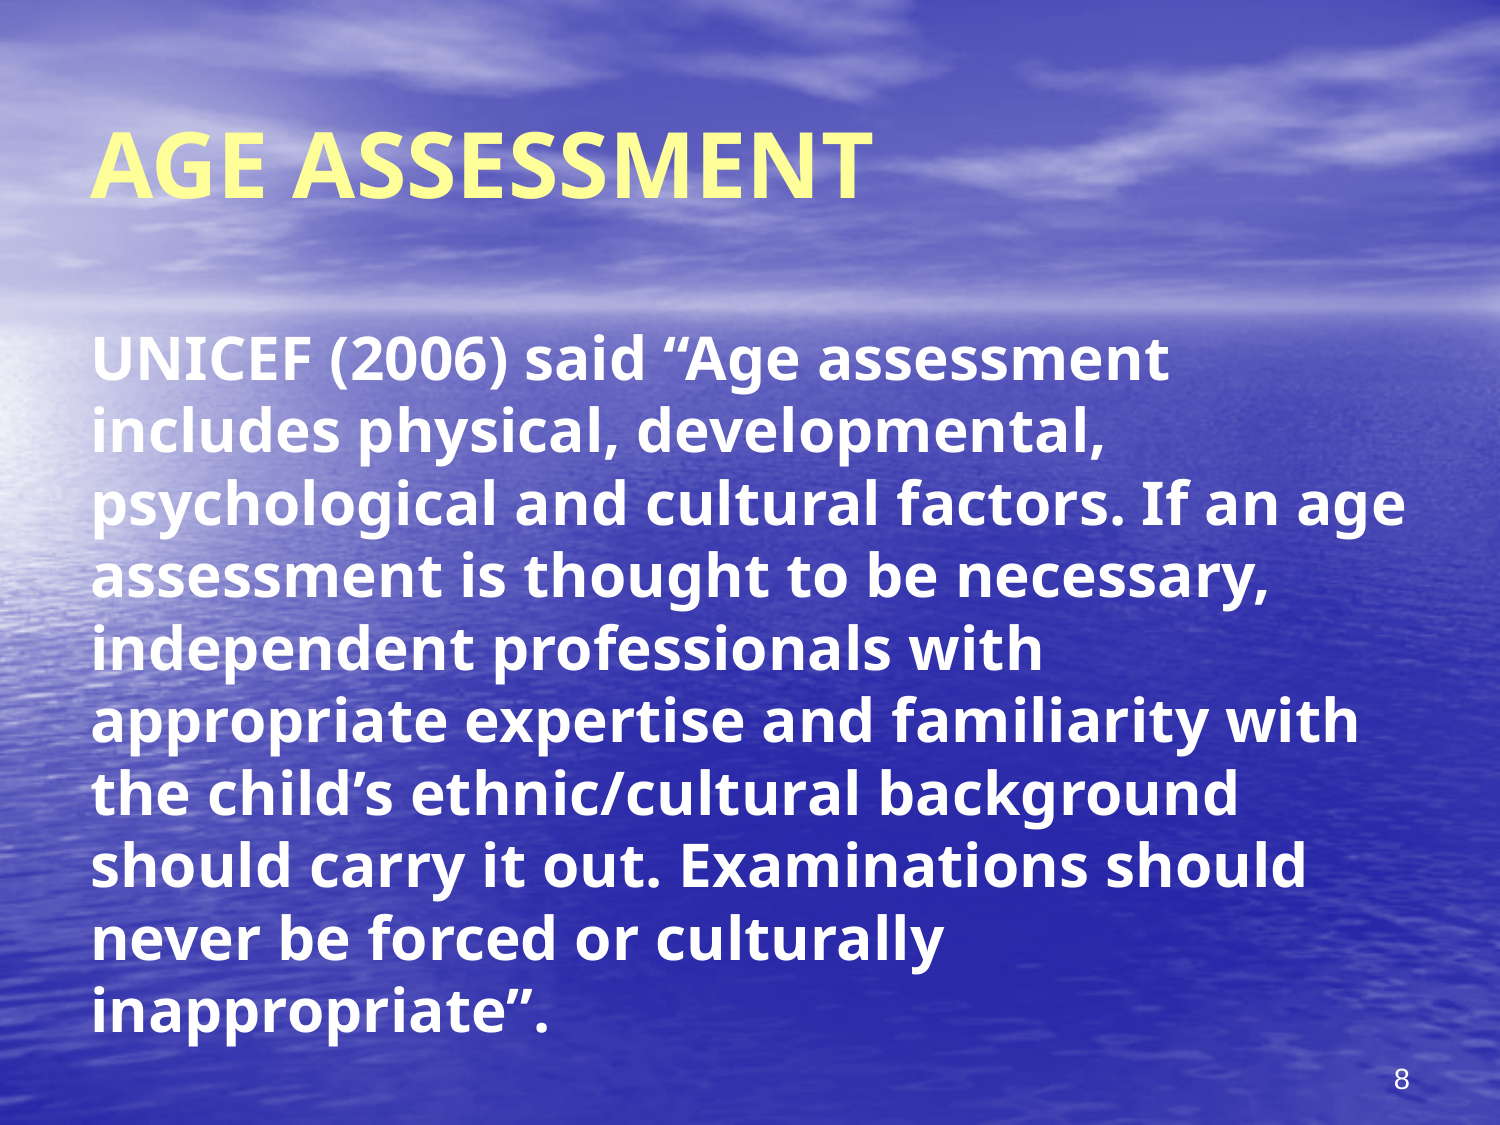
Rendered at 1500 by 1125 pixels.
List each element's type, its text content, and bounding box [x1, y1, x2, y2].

slide_number 8 [1074, 1024, 1425, 1103]
list UNICEF (2006) said “Age assessment includes physical, developmental, psychological and cultural factors. If an age assessment is thought to be necessary, independent professionals with appropriate expertise and familiarity with the child’s ethnic/cultural background should carry it out. Examinations should never be forced or culturally inappropriate”. [75, 312, 1425, 988]
title AGE ASSESSMENT [75, 47, 1425, 275]
